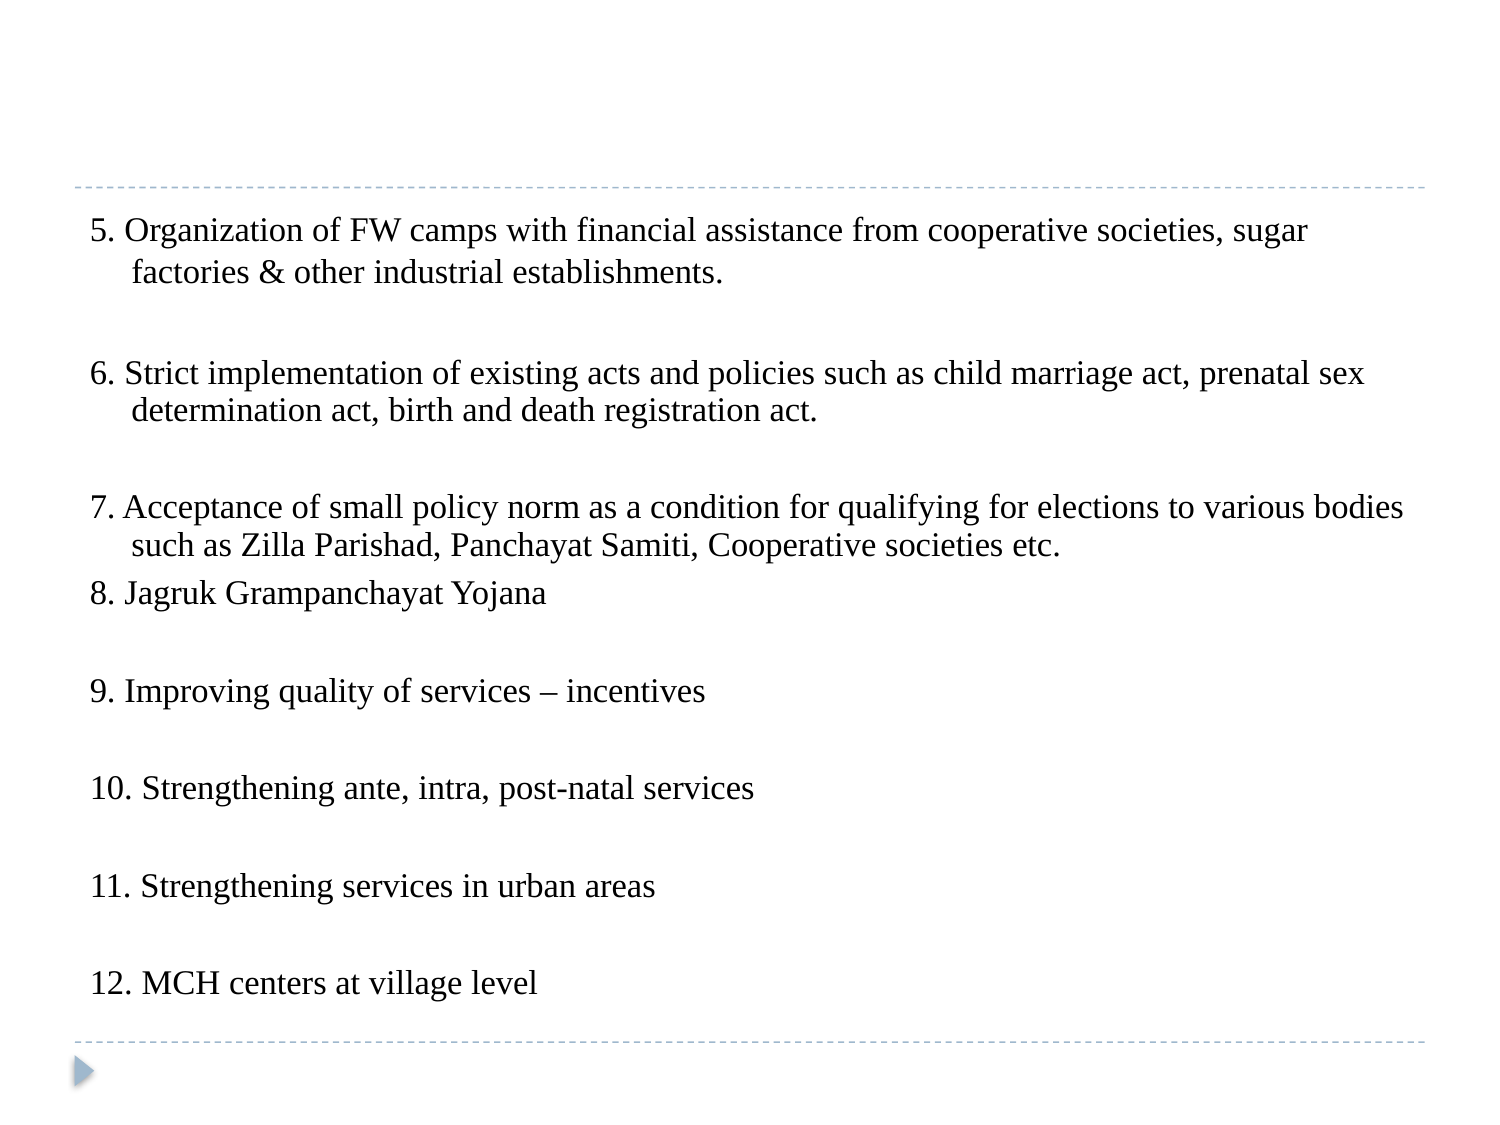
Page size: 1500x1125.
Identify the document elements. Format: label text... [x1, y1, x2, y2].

list 5. Organization of FW camps with financial assistance from cooperative societies, sugar factories & other industrial establishments. 6. Strict implementation of existing acts and policies such as child marriage act, prenatal sex determination act, birth and death registration act. 7. Acceptance of small policy norm as a condition for qualifying for elections to various bodies such as Zilla Parishad, Panchayat Samiti, Cooperative societies etc. 8. Jagruk Grampanchayat Yojana 9. Improving quality of services – incentives 10. Strengthening ante, intra, post-natal services 11. Strengthening services in urban areas 12. MCH centers at village level [75, 200, 1425, 1010]
